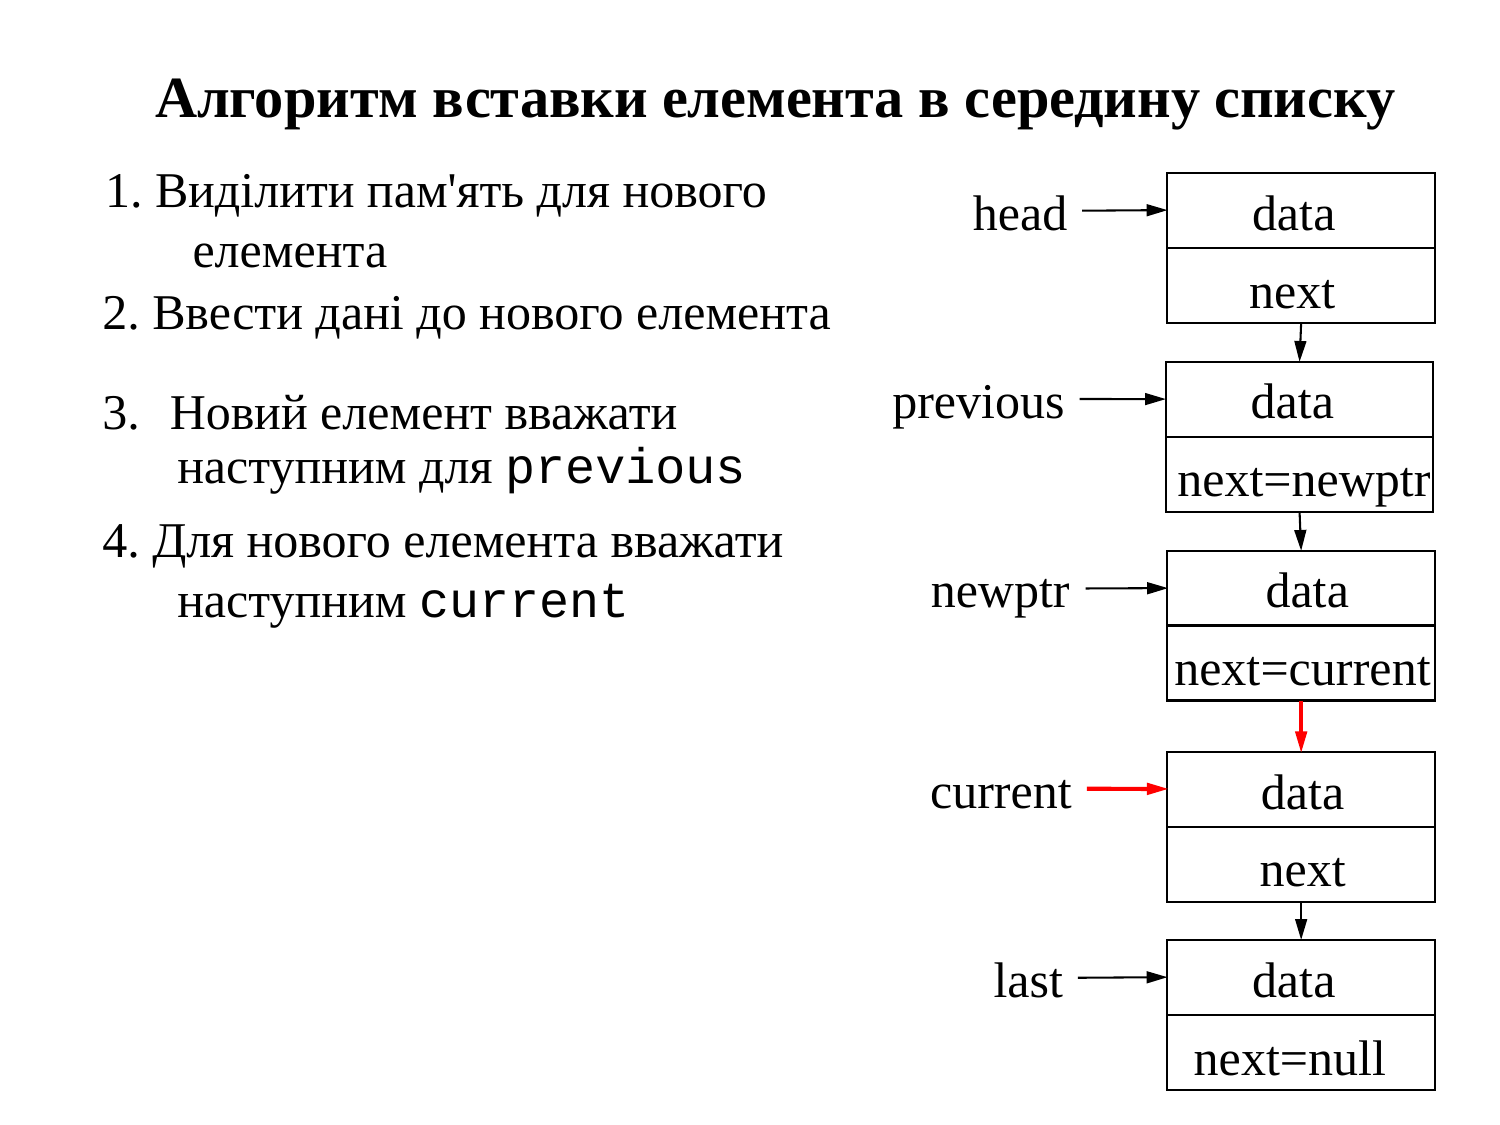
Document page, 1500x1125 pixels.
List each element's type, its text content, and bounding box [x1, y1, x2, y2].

text_box 4. Для нового елемента вважати наступним current [12, 502, 871, 635]
title Алгоритм вставки елемента в середину списку [112, 37, 1439, 151]
text_box 3. Новий елемент вважати наступним для previous [12, 379, 871, 502]
text_box 2. Ввести дані до нового елемента [12, 278, 871, 348]
list 1. Виділити пам'ять для нового елемента [0, 149, 928, 300]
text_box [876, 172, 1448, 1095]
